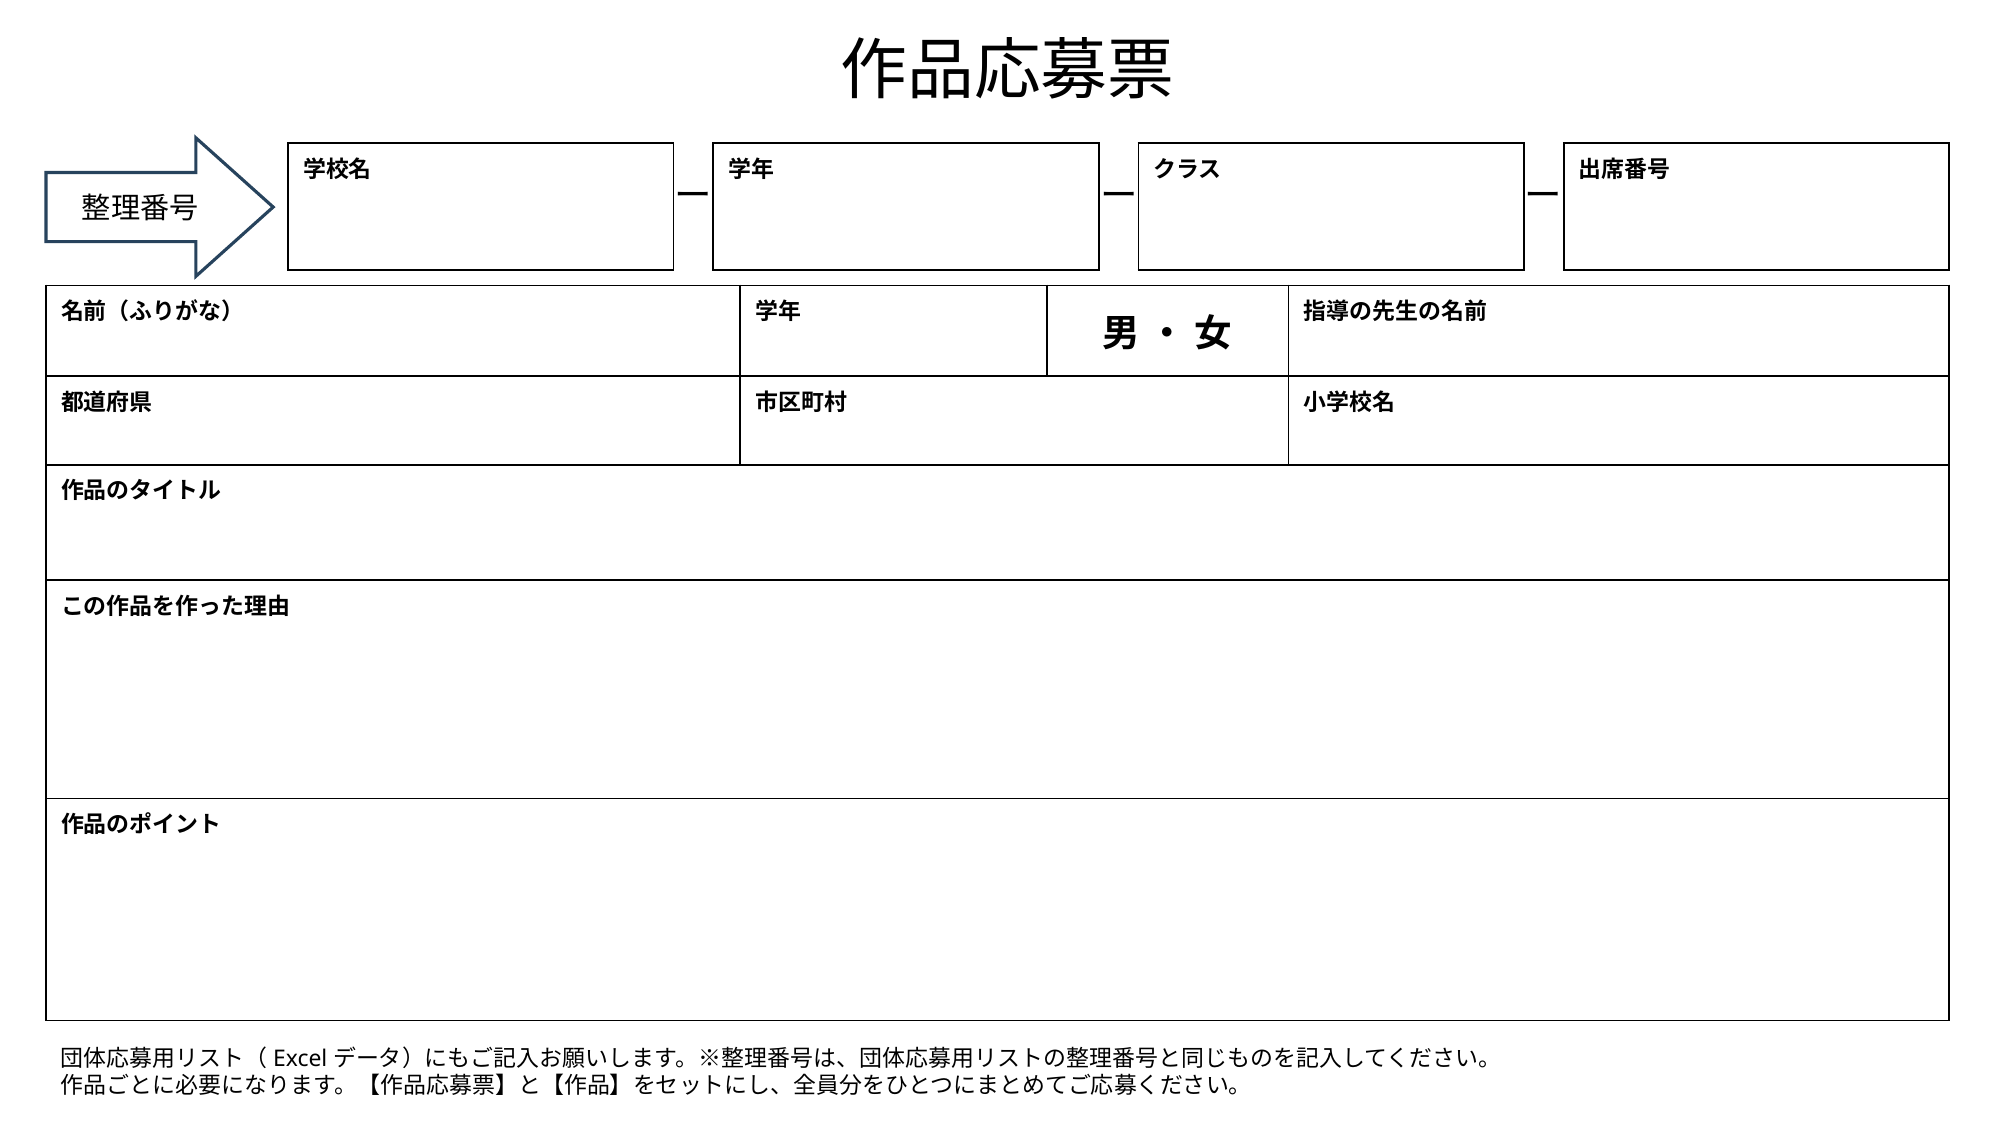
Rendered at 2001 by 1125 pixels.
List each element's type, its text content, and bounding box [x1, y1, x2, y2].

table_header 出席番号 [1565, 144, 1948, 269]
table_cell 都道府県 [47, 377, 739, 464]
table_header クラス [1139, 144, 1523, 269]
text_box ー [1080, 164, 1157, 224]
table_header 学年 [714, 144, 1098, 269]
table_cell 小学校名 [1289, 377, 1948, 464]
text_box ー [1505, 164, 1583, 224]
table_header 学校名 [289, 144, 673, 269]
table_header 男 ・ 女 [1048, 286, 1288, 375]
text_box 作品応募票 [673, 19, 1342, 114]
text_box 整理番号 [44, 135, 275, 279]
text_box ー [655, 164, 732, 224]
table_header 学年 [741, 286, 1046, 375]
table_header 名前（ふりがな） [47, 286, 739, 375]
text_box 団体応募用リスト（Excelデータ）にもご記入お願いします。※整理番号は、団体応募用リストの整理番号と同じものを記入してください。 作品ごとに必要になります。【作品応募票】と【作品】をセットにし、全員分をひとつにまとめてご応募ください。 [46, 1036, 1871, 1106]
table_header 指導の先生の名前 [1289, 286, 1948, 375]
table_cell 作品のタイトル [47, 466, 1948, 579]
table_cell この作品を作った理由 [47, 581, 1948, 798]
table_cell 市区町村 [741, 377, 1288, 464]
table_cell 作品のポイント [47, 799, 1948, 1020]
